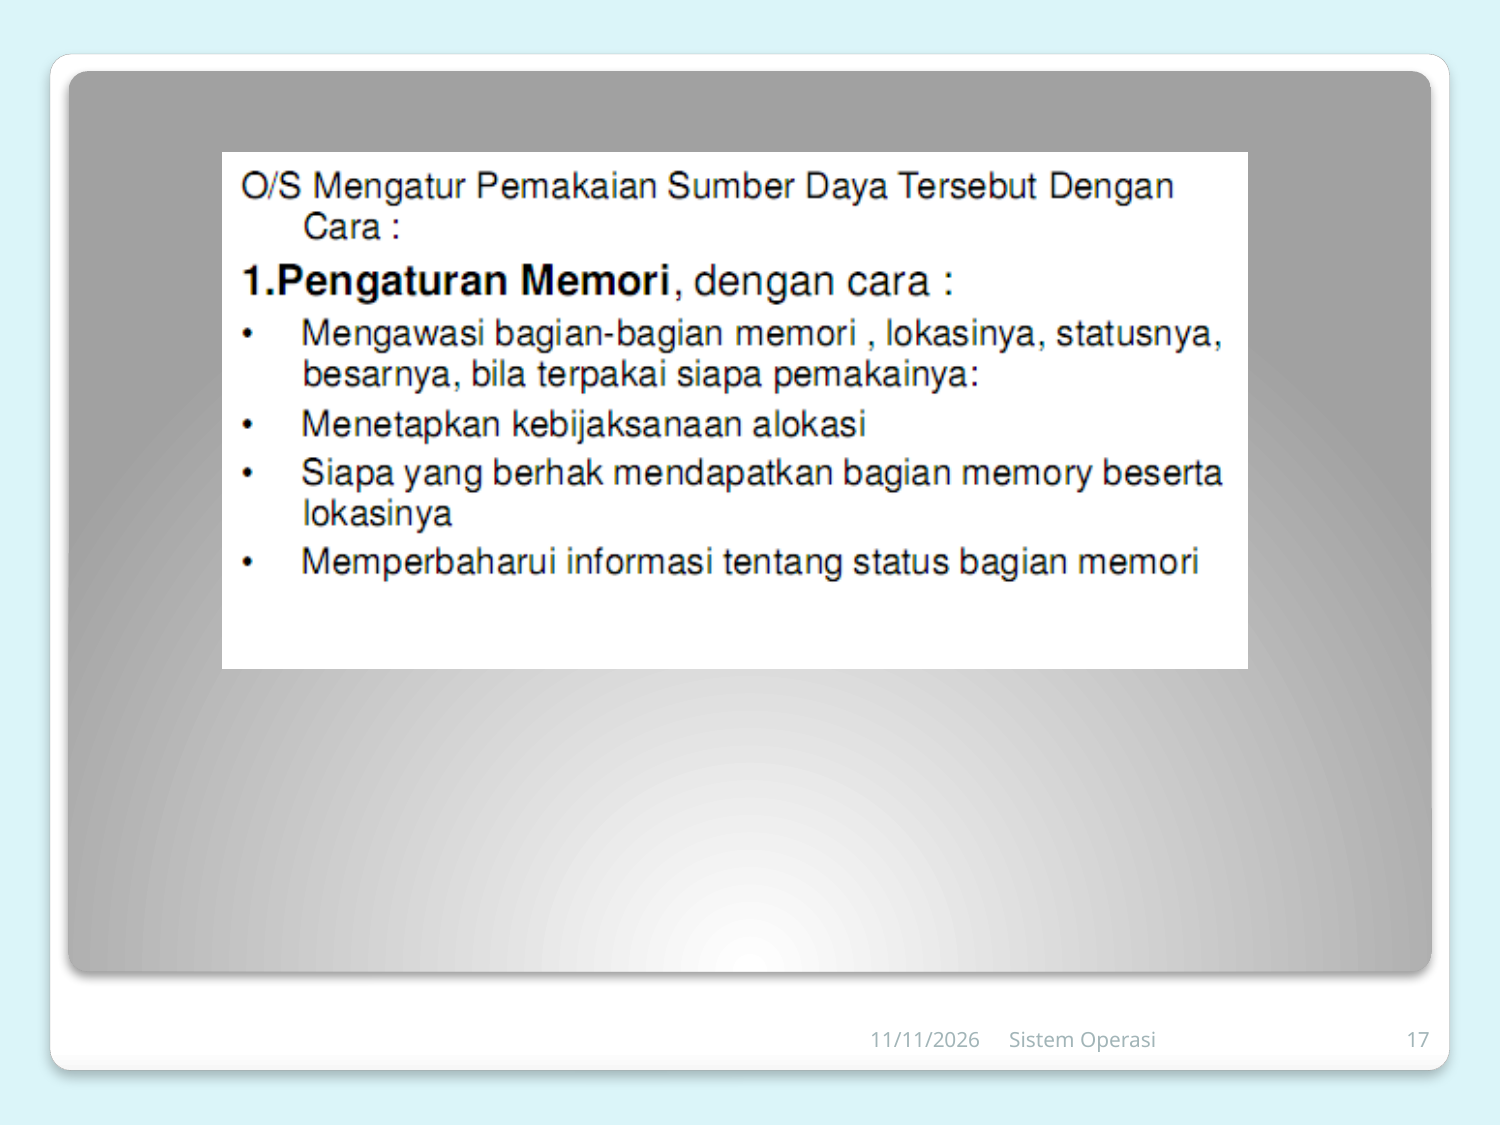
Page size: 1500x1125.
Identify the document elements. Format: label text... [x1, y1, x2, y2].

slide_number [619, 1002, 994, 1063]
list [222, 152, 1248, 670]
footer Sistem Operasi [994, 1002, 1370, 1063]
slide_number 17 [1370, 1002, 1445, 1063]
